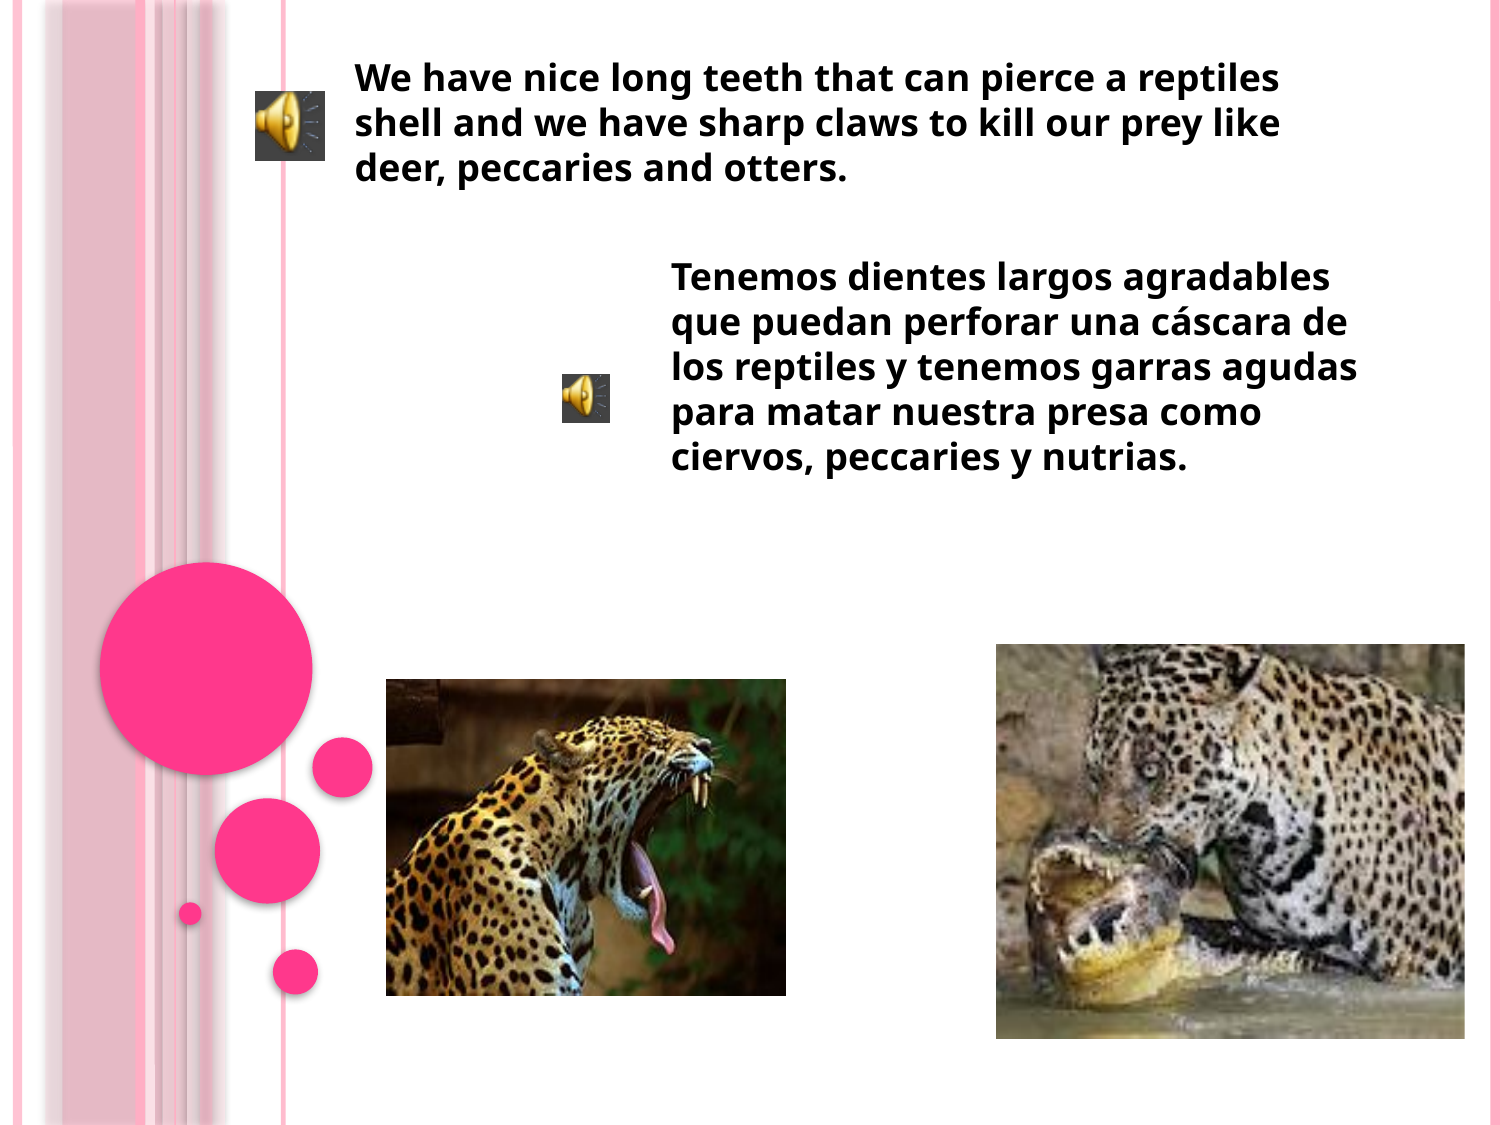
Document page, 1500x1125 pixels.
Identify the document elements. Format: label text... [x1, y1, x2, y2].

picture [253, 89, 327, 163]
text_box Tenemos dientes largos agradables que puedan perforar una cáscara de los reptiles y tenemos garras agudas para matar nuestra presa como ciervos, peccaries y nutrias. [656, 246, 1407, 486]
subtitle We have nice long teeth that can pierce a reptiles shell and we have sharp claws to kill our prey like deer, peccaries and otters. [339, 46, 1353, 272]
picture [995, 643, 1466, 1039]
picture [560, 372, 612, 425]
picture [386, 679, 786, 997]
